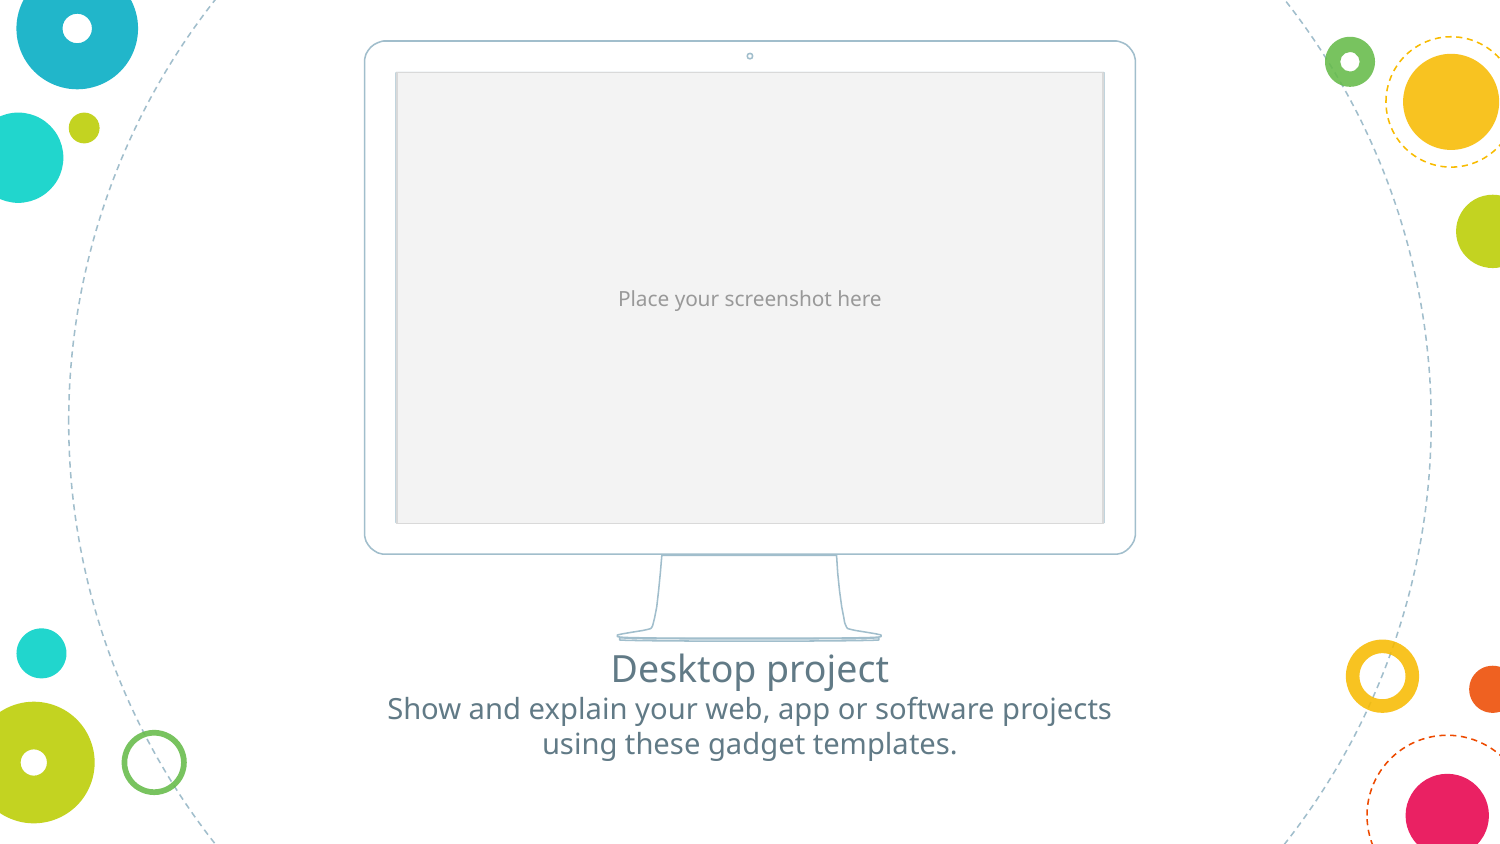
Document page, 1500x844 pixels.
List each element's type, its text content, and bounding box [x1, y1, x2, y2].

list Desktop project Show and explain your web, app or software projects using these gadget templates. [342, 630, 1158, 832]
text_box Place your screenshot here [396, 72, 1104, 524]
text_box [364, 40, 1136, 630]
